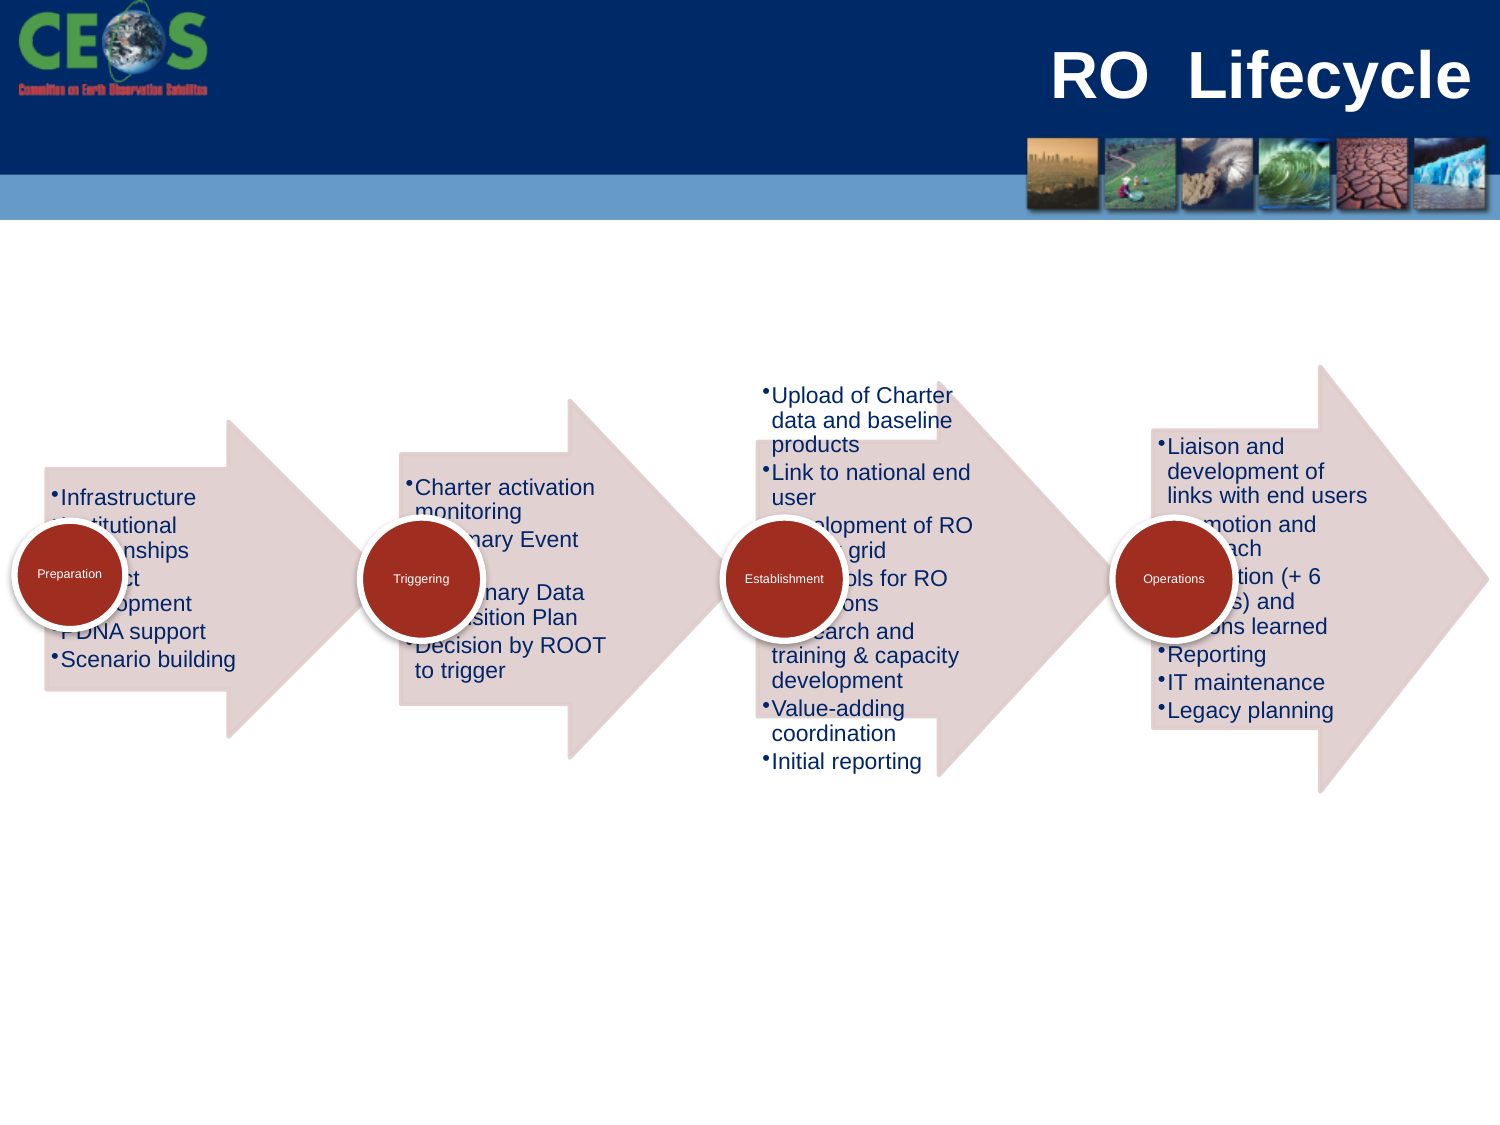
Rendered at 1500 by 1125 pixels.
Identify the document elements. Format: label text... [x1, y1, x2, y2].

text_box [14, 228, 1488, 930]
picture [0, 0, 1500, 220]
title RO Lifecycle [350, 30, 1488, 114]
